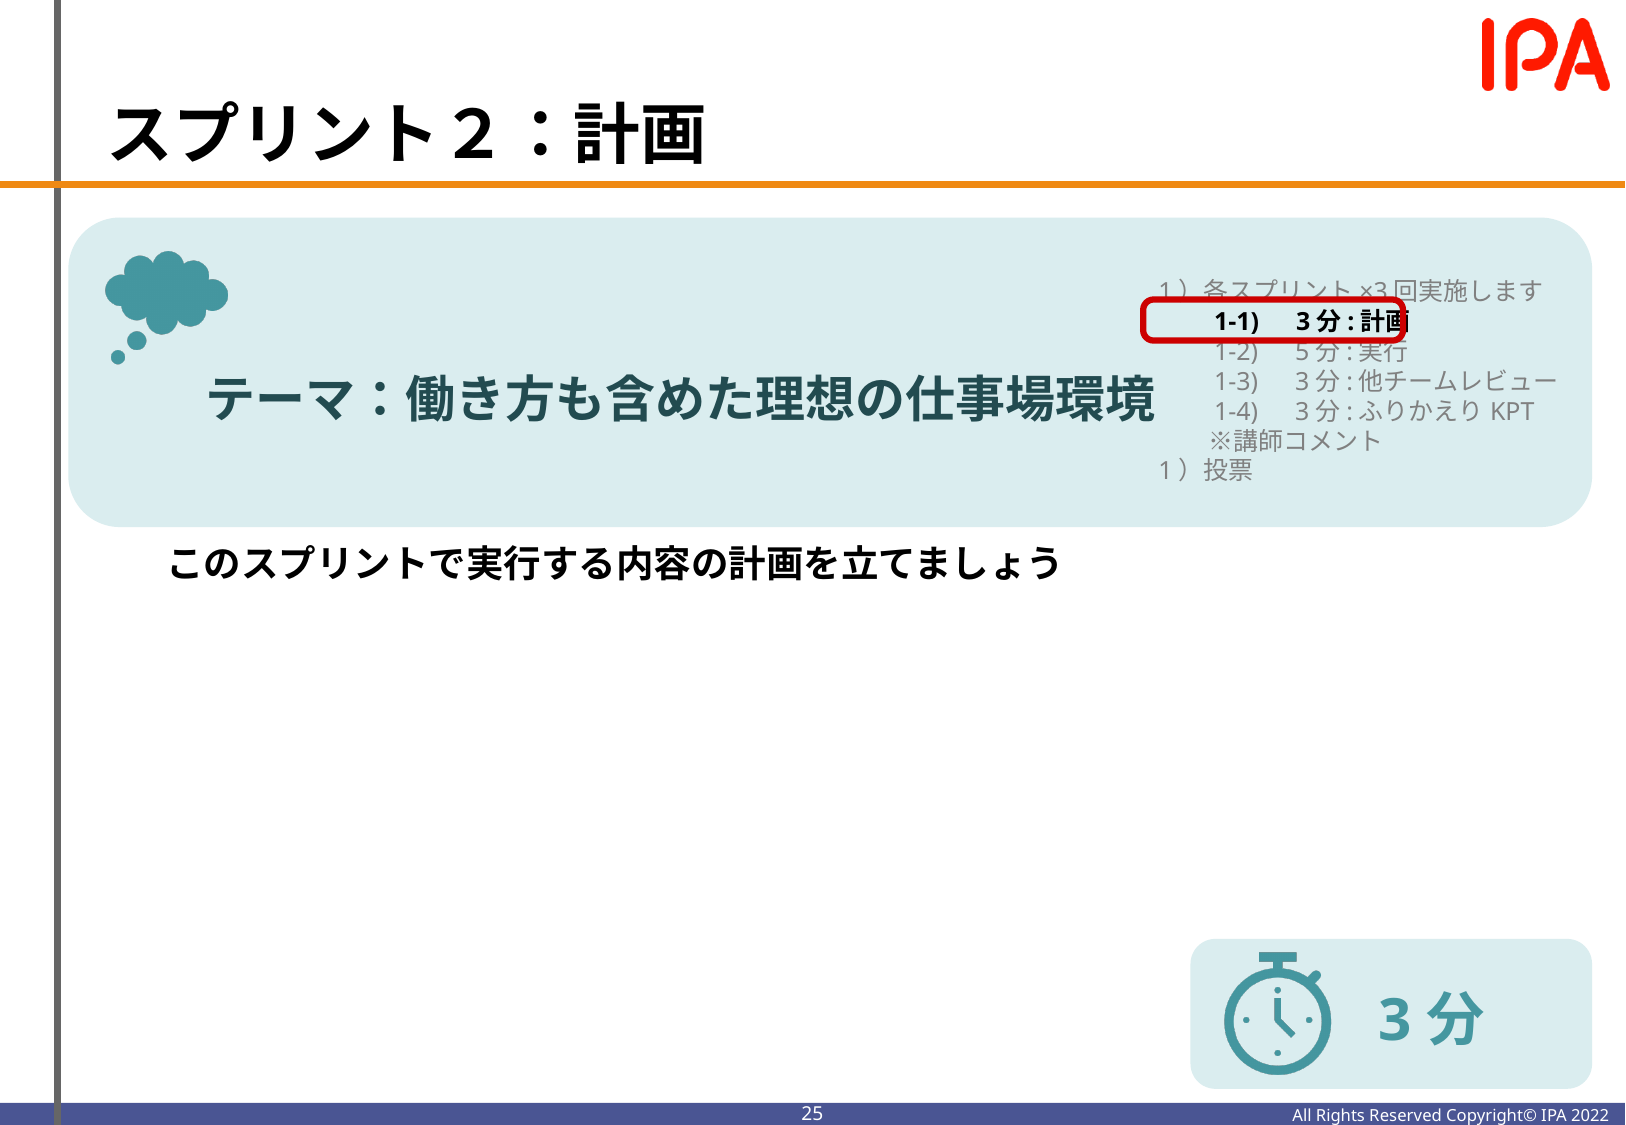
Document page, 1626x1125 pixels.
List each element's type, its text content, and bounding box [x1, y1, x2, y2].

text_box このスプリントで実行する内容の計画を立てましょう [150, 532, 1175, 1096]
text_box [68, 217, 1581, 528]
text_box [1353, 938, 1593, 1089]
picture [91, 231, 243, 383]
text_box All Rights Reserved Copyright© IPA 2022 [1225, 1097, 1625, 1125]
text_box [1190, 948, 1196, 1080]
text_box 24 [756, 1094, 869, 1125]
text_box テーマ：働き方も含めた理想の仕事場環境 [190, 359, 341, 510]
picture [1201, 938, 1353, 1090]
text_box スプリント２：計画 [91, 84, 529, 167]
text_box 1）各スプリント×3回実施します 1-1) 3分:計画 1-2) 5分:実行 1-3) 3分:他チームレビュー 1-4) 3分:ふりかえりKPT ※講師コメント 1）投票 [1143, 237, 1593, 510]
picture [1482, 18, 1610, 91]
text_box [1143, 299, 1404, 341]
text_box 3分 [1364, 974, 1514, 1097]
